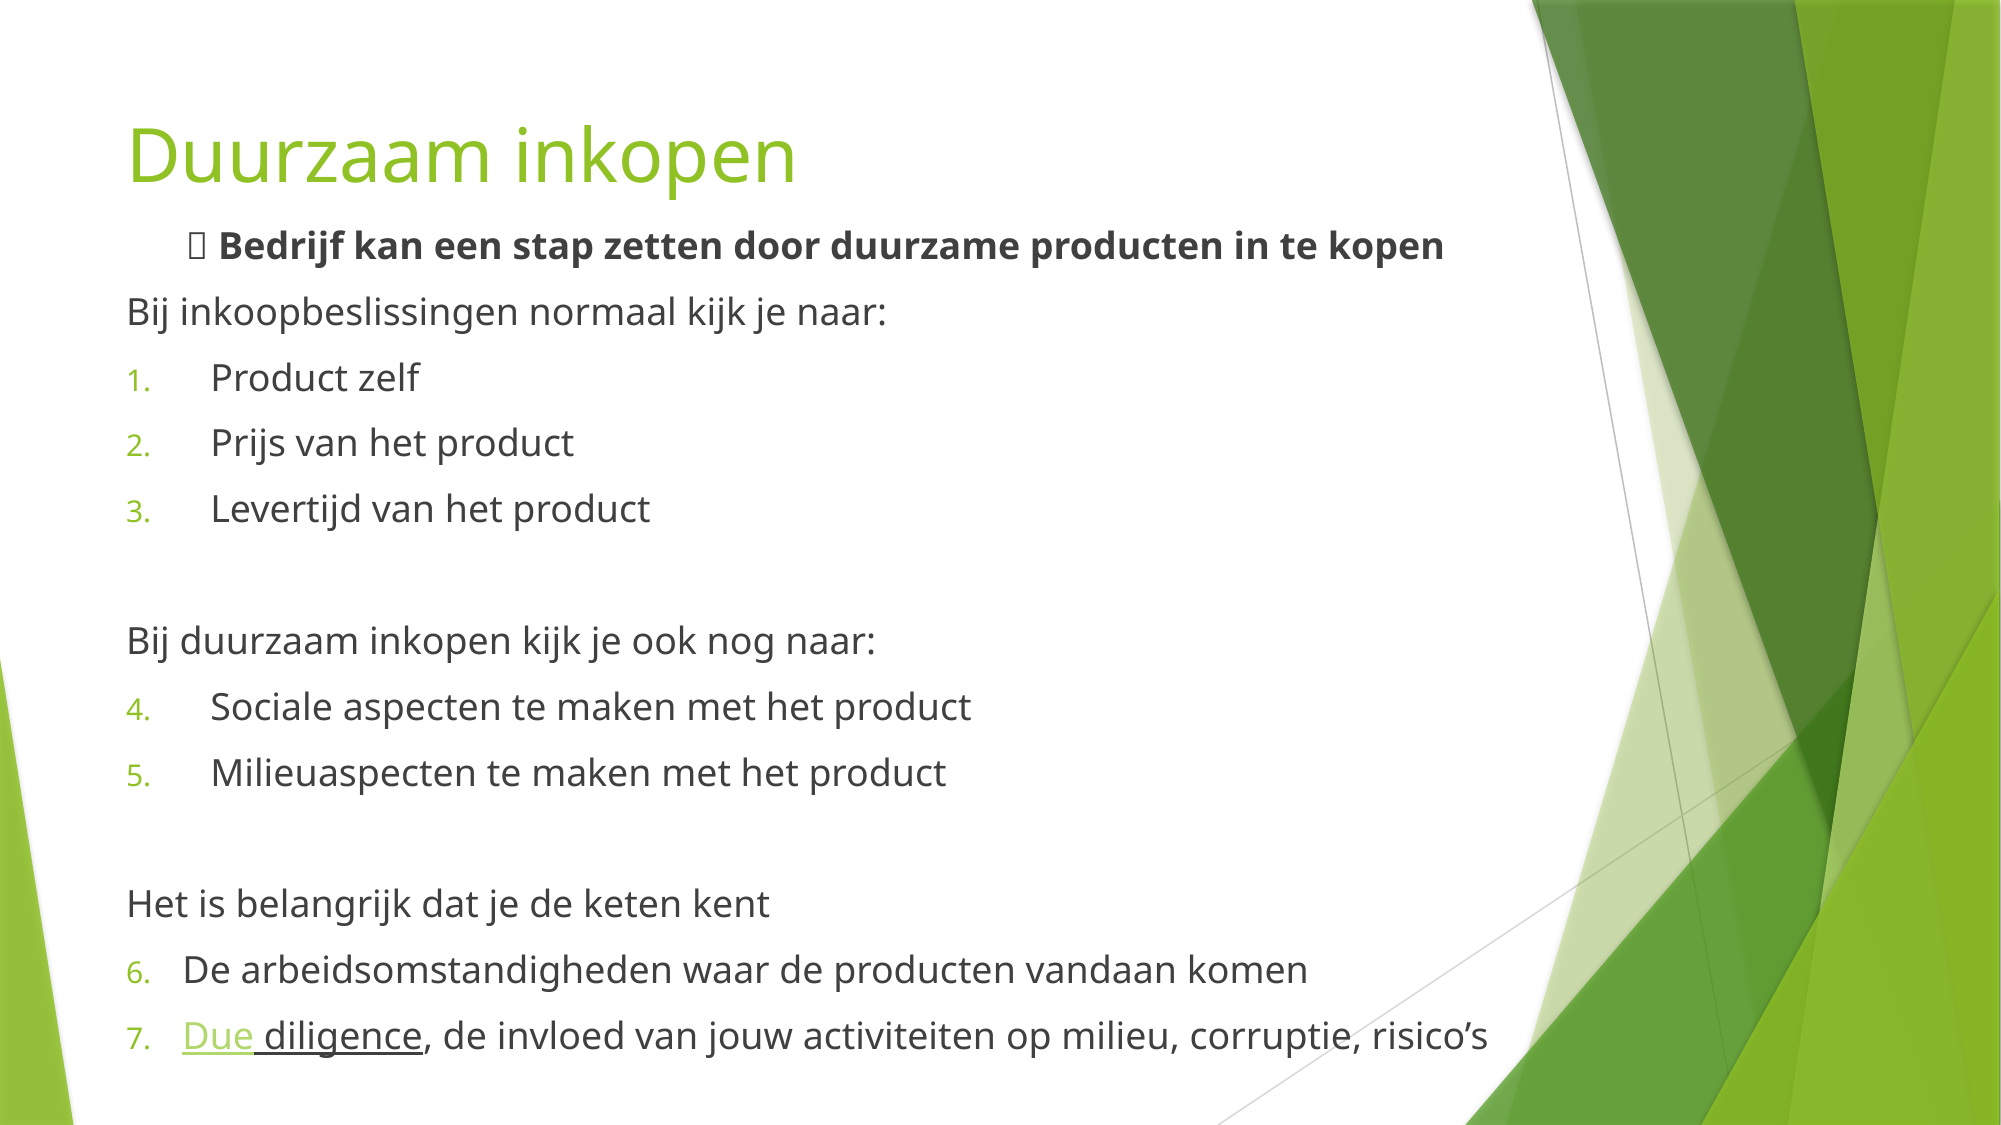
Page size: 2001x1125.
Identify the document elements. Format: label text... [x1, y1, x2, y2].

list  Bedrijf kan een stap zetten door duurzame producten in te kopen Bij inkoopbeslissingen normaal kijk je naar: Product zelf Prijs van het product Levertijd van het product Bij duurzaam inkopen kijk je ook nog naar: Sociale aspecten te maken met het product Milieuaspecten te maken met het product Het is belangrijk dat je de keten kent De arbeidsomstandigheden waar de producten vandaan komen Due diligence, de invloed van jouw activiteiten op milieu, corruptie, risico’s [111, 214, 1522, 1075]
title Duurzaam inkopen [111, 99, 1522, 214]
